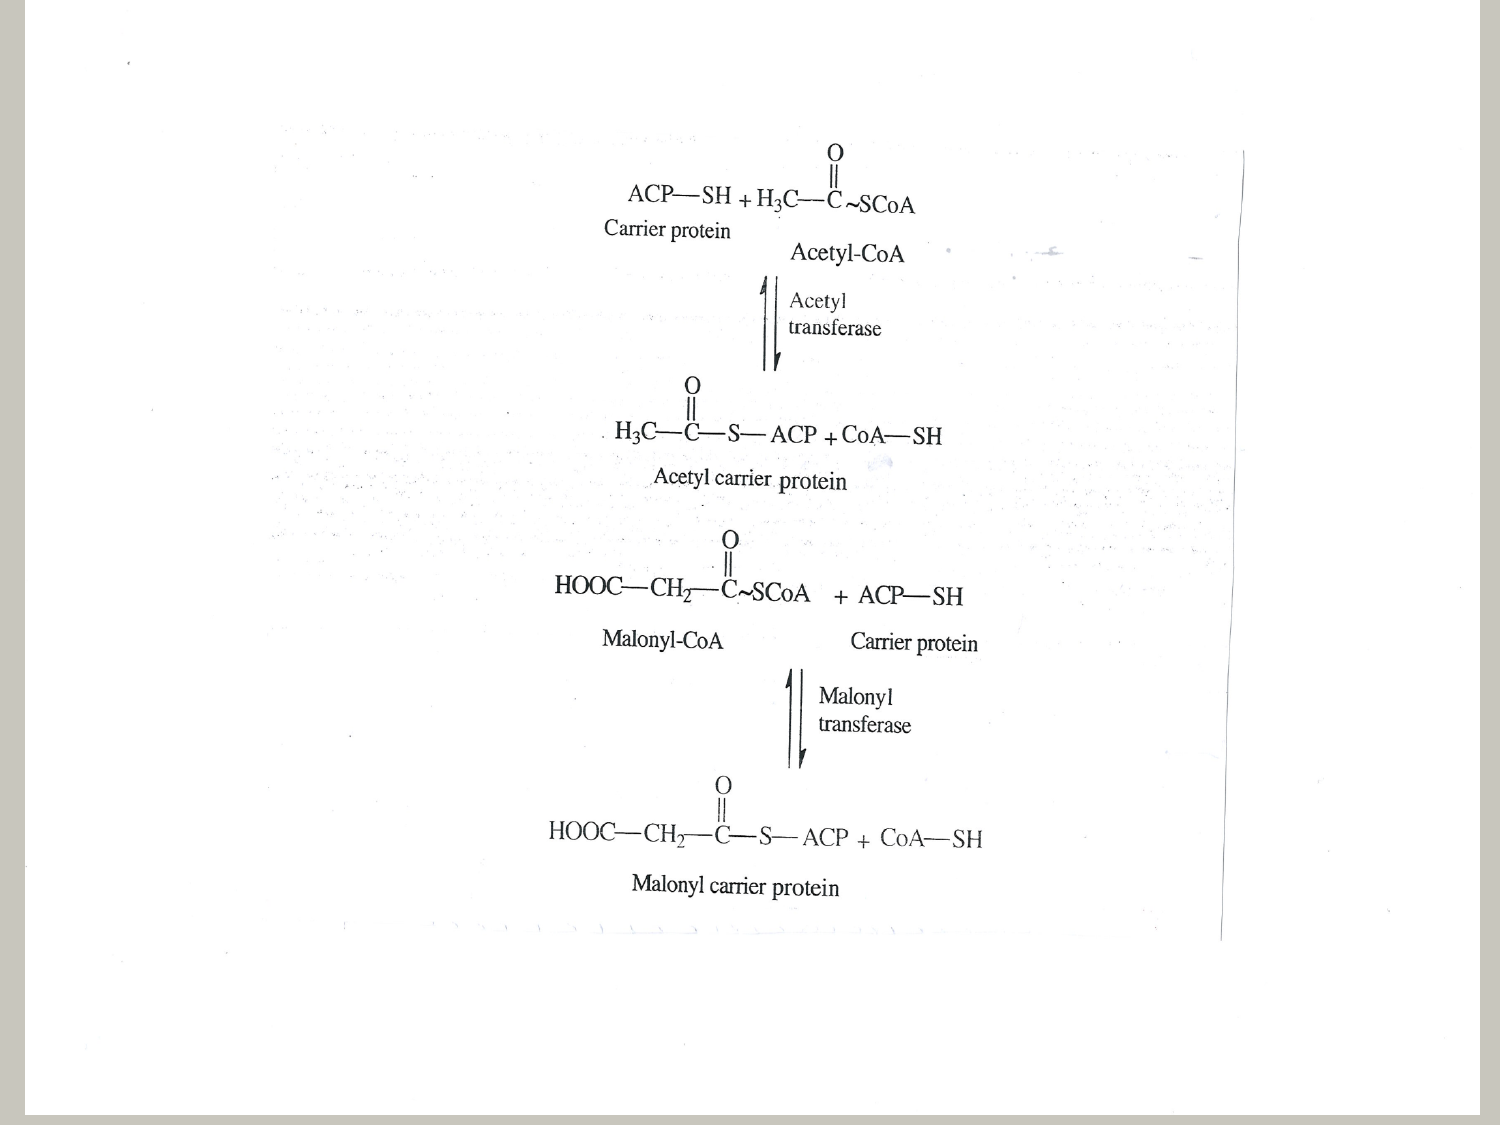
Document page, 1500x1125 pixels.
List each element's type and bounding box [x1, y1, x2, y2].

list [24, 0, 1481, 1116]
